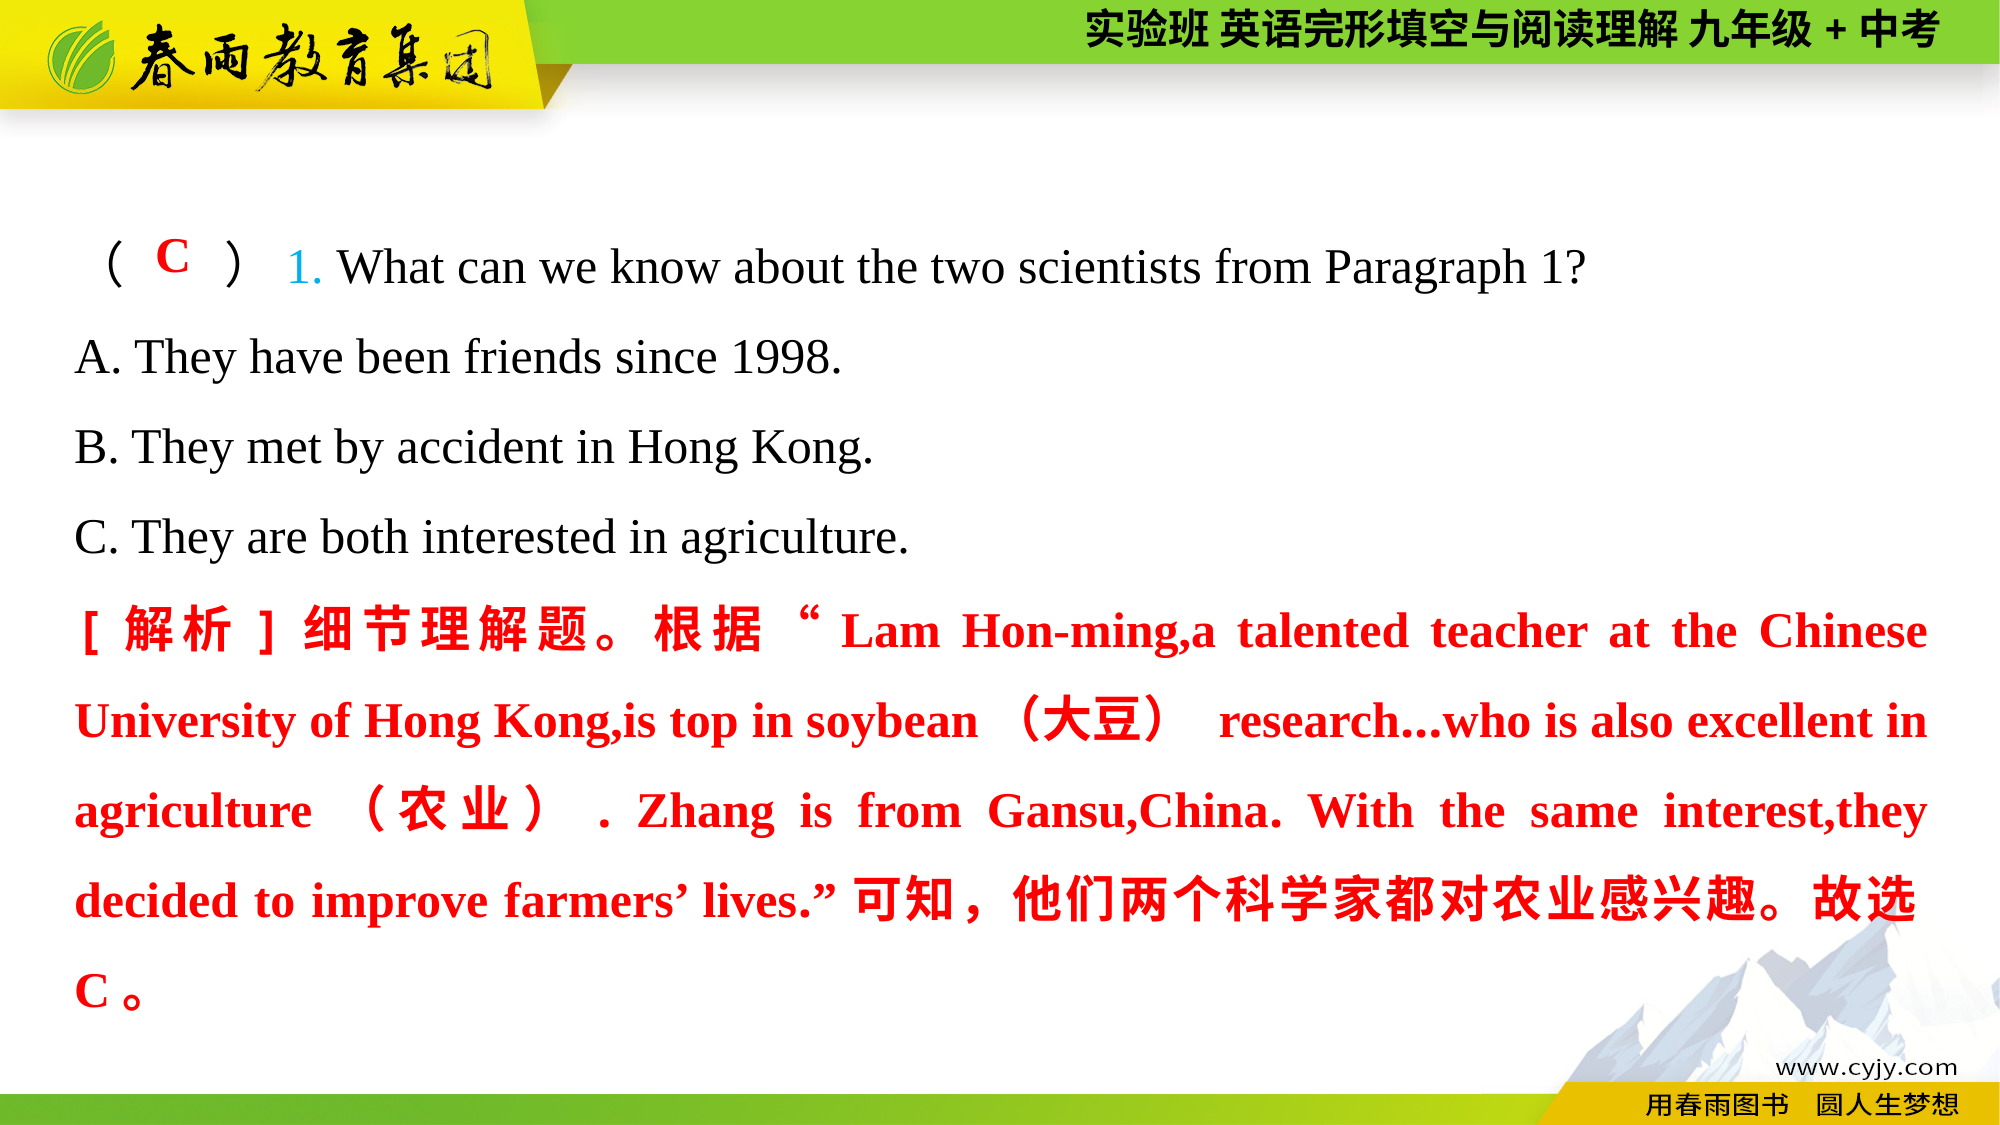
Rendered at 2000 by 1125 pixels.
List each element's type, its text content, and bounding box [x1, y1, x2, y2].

list （ ）1. What can we know about the two scientists from Paragraph 1? A. They have been friends since 1998. B. They met by accident in Hong Kong. C. They are both interested in agriculture. [59, 196, 1944, 575]
text_box C [140, 215, 206, 290]
text_box [解析]细节理解题。根据“Lam Hon-ming,a talented teacher at the Chinese University of Hong Kong,is top in soybean（大豆） research...who is also excellent in agriculture（农业）. Zhang is from Gansu,China. With the same interest,they decided to improve farmers’ lives.”可知，他们两个科学家都对农业感兴趣。故选C。 [59, 575, 1944, 1025]
picture [0, 0, 2000, 1125]
